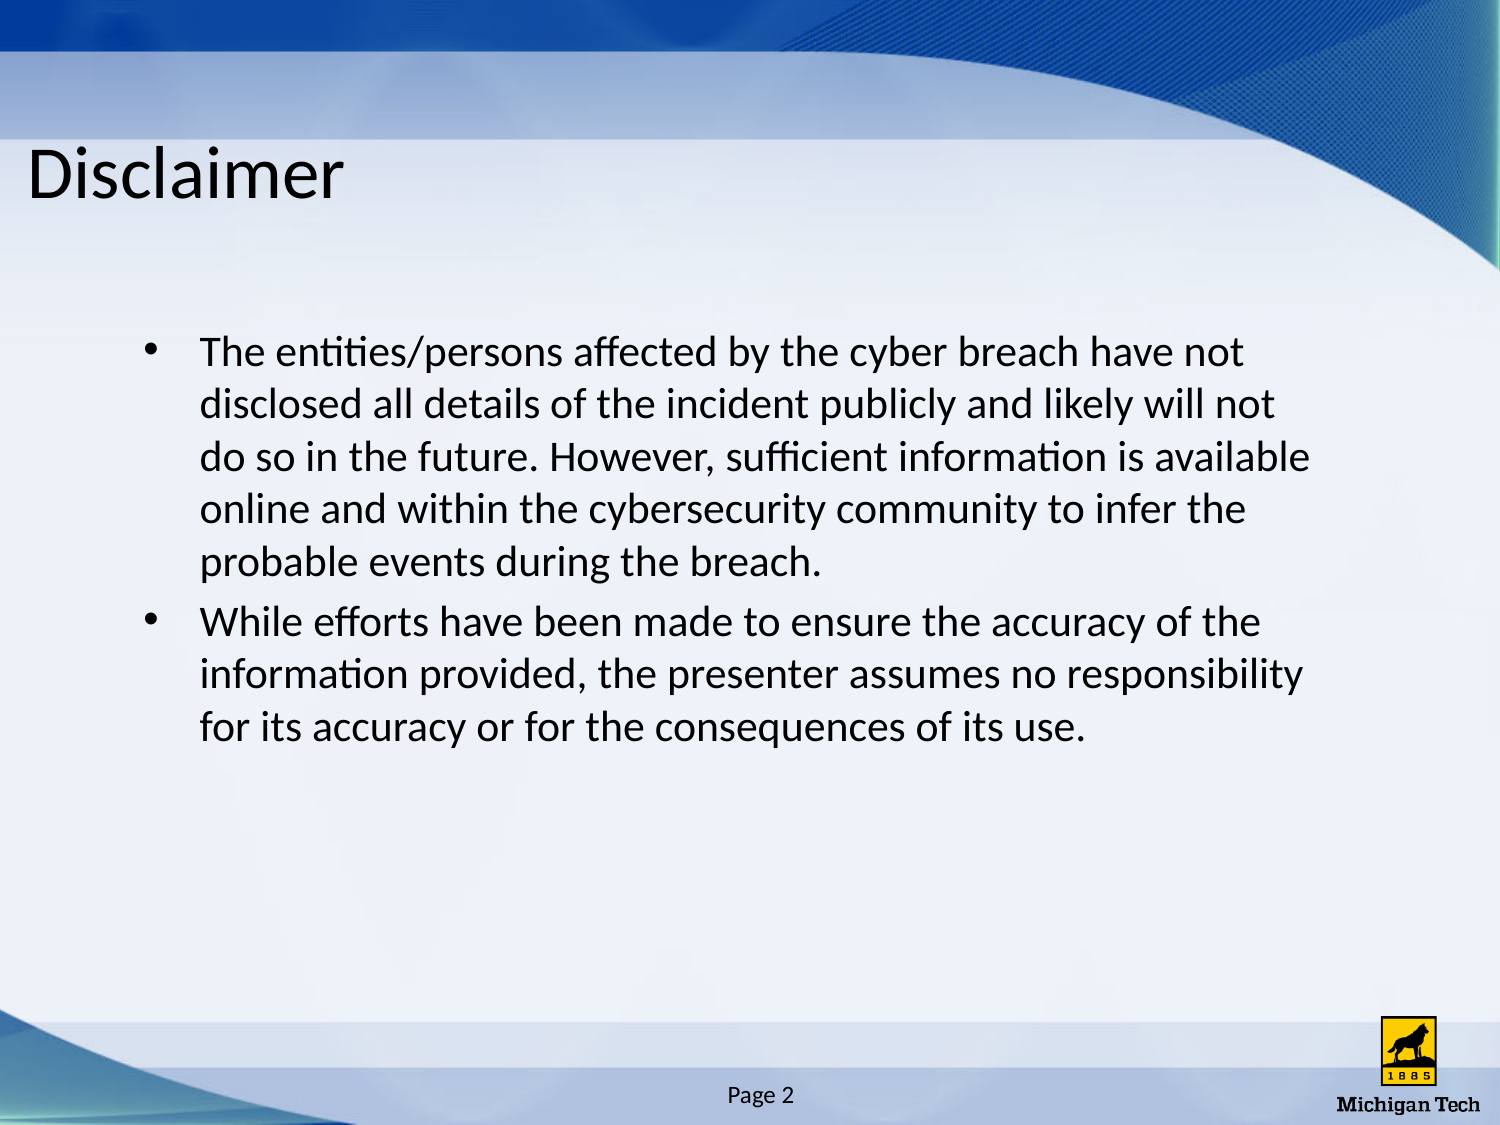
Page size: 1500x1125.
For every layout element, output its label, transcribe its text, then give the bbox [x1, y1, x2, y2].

picture [0, 0, 1500, 1125]
title Disclaimer [12, 75, 1263, 263]
list The entities/persons affected by the cyber breach have not disclosed all details of the incident publicly and likely will not do so in the future. However, sufficient information is available online and within the cybersecurity community to infer the probable events during the breach. While efforts have been made to ensure the accuracy of the information provided, the presenter assumes no responsibility for its accuracy or for the consequences of its use. [109, 315, 1343, 919]
